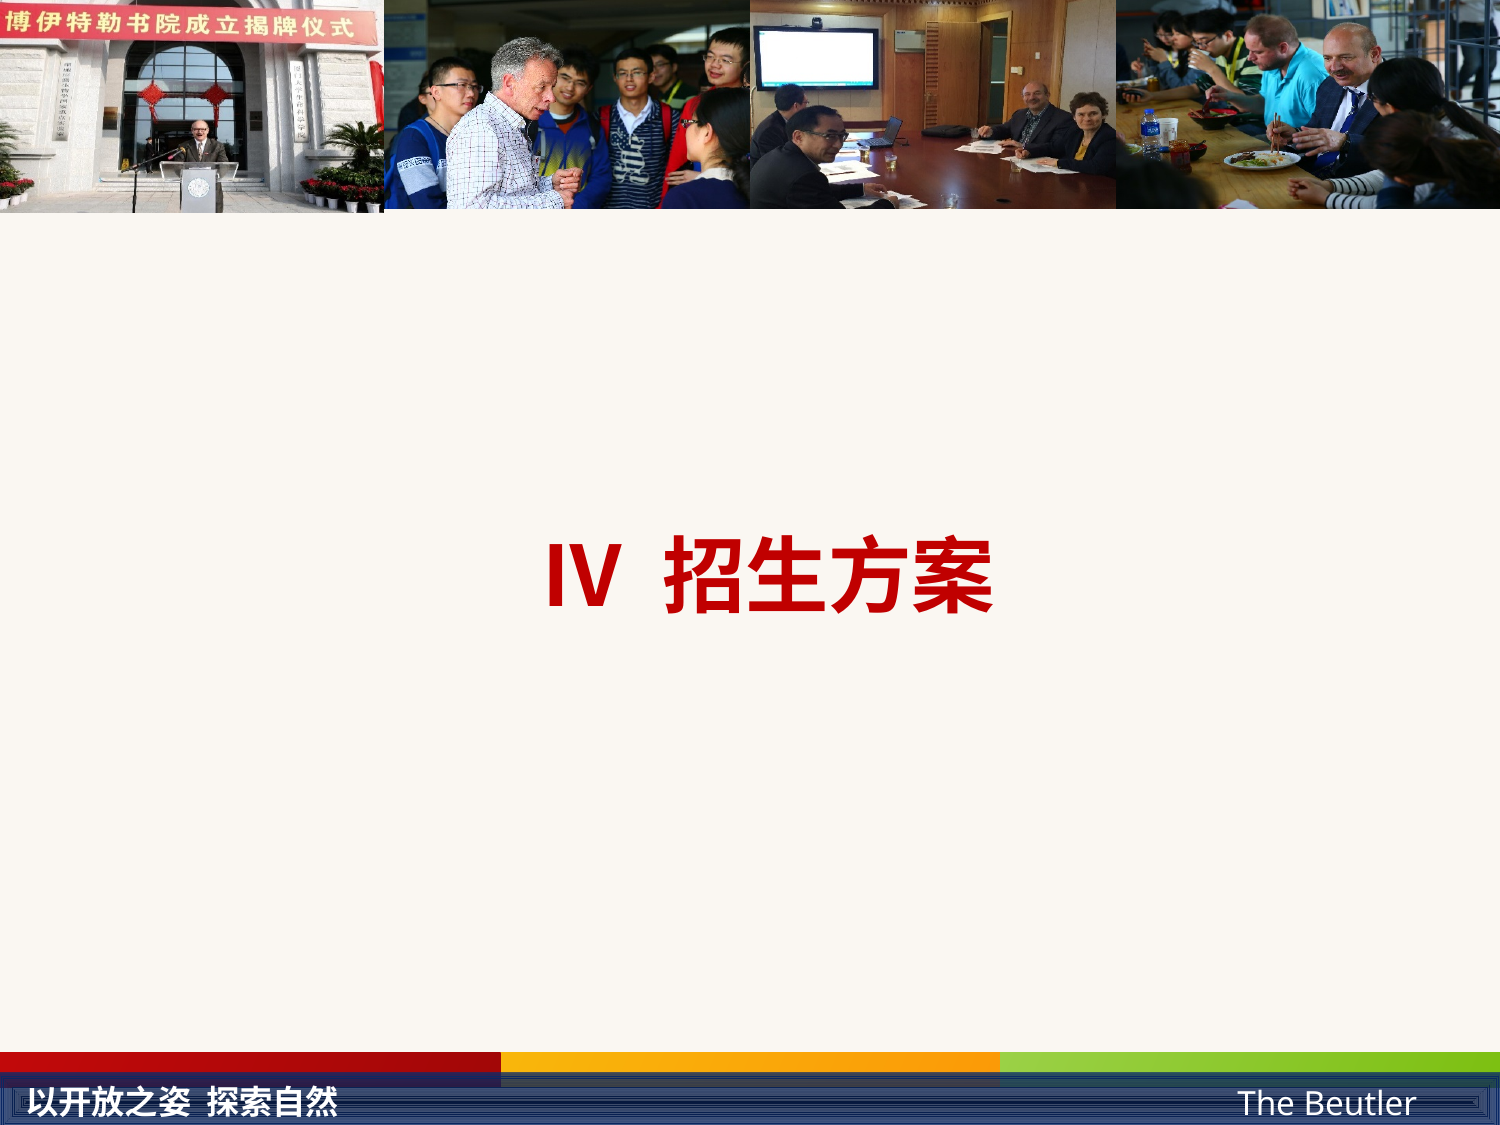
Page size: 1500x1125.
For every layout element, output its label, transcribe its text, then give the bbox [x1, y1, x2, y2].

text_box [0, 0, 1500, 213]
text_box Ⅳ 招生方案 [525, 515, 1267, 630]
